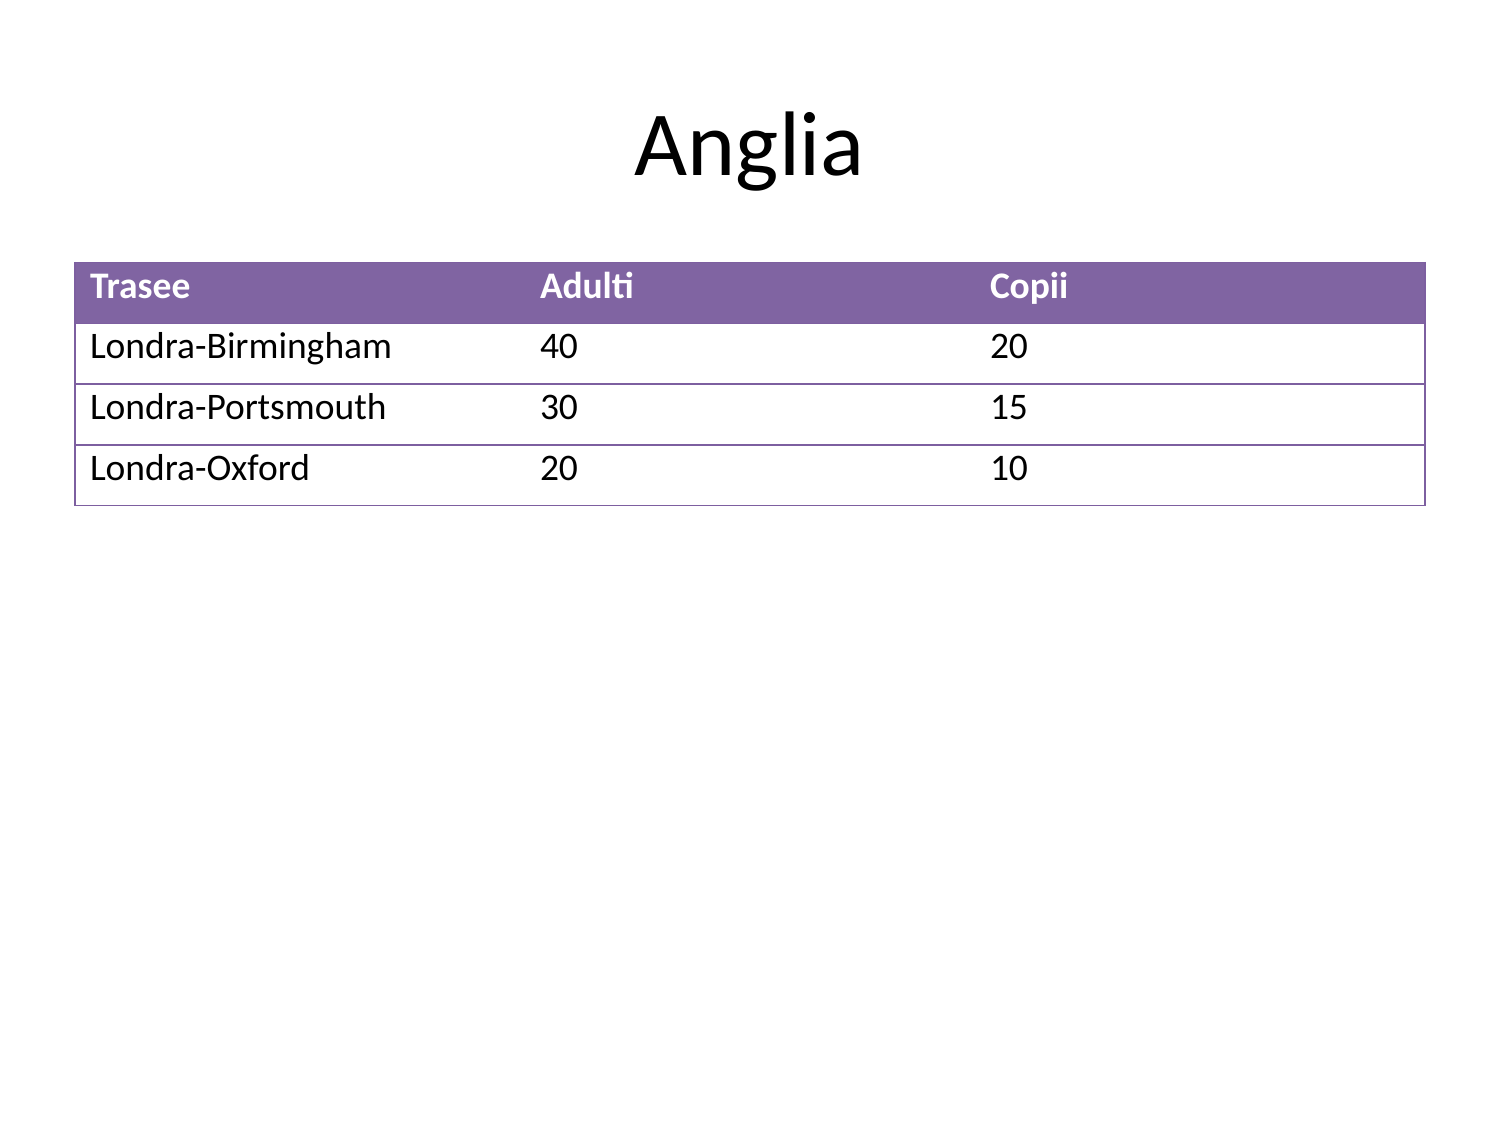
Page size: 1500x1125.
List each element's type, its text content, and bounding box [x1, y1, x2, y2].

table_cell 20 [975, 324, 1424, 383]
table_header Adulti [525, 263, 975, 323]
table_cell 30 [525, 385, 975, 444]
table_cell 20 [525, 446, 975, 505]
table_cell Londra-Oxford [76, 446, 525, 505]
table_cell 40 [525, 324, 975, 383]
title Anglia [75, 45, 1425, 233]
table_cell Londra-Birmingham [76, 324, 525, 383]
table_header Trasee [76, 263, 525, 323]
table_cell 15 [975, 385, 1424, 444]
table_cell 10 [975, 446, 1424, 505]
table_header Copii [975, 263, 1424, 323]
table_cell Londra-Portsmouth [76, 385, 525, 444]
